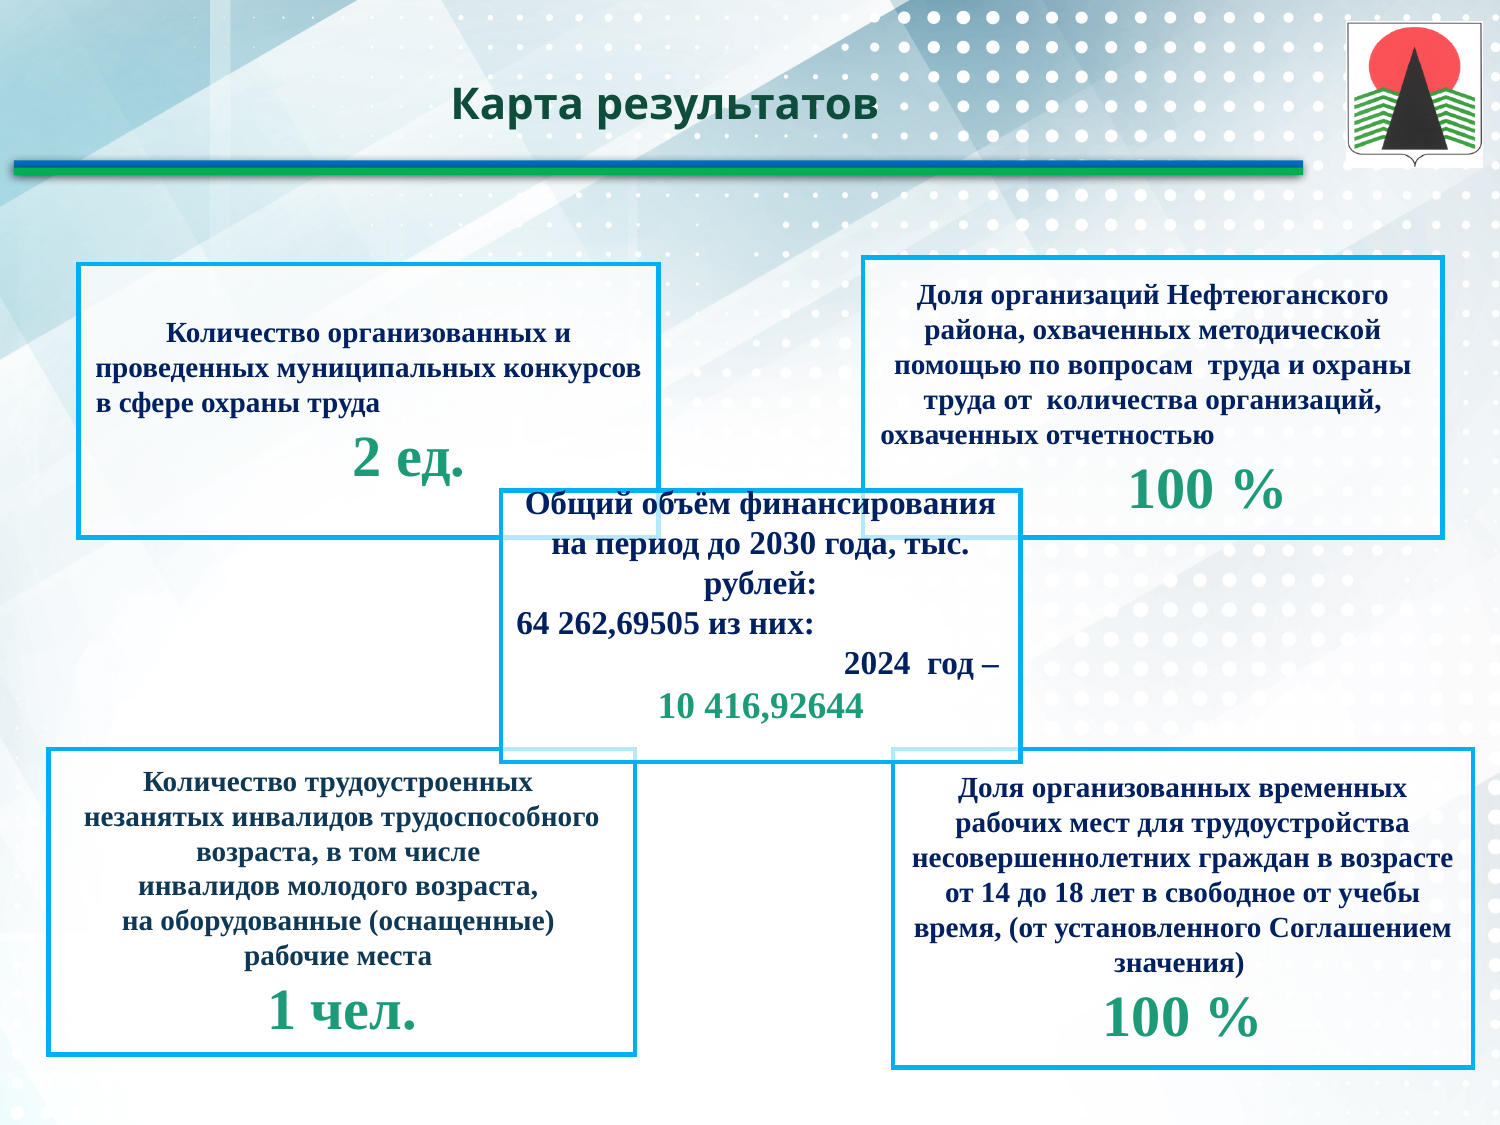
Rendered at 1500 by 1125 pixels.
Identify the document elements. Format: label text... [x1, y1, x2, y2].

text_box Доля организаций Нефтеюганского района, охваченных методической помощью по вопросам труда и охраны труда от количества организаций, охваченных отчетностью 100 % [862, 257, 1444, 539]
picture [0, 0, 1500, 1125]
text_box Общий объём финансирования на период до 2030 года, тыс. рублей: 64 262,69505 из них: 2024 год – 10 416,92644 [501, 490, 1021, 762]
text_box Коли​чест​во​ труд​оуст​роен​ных​ неза​няты​х​ инва​лидо​в​ труд​оспо​собн​ого​ возр​аста​,​ в​ том​ числ​е​ инва​лидо​в​ моло​дого​ возр​аста​,​ на​ обор​удов​анны​е​ (осн​ащен​ные)​ рабо​чие​ мест​а 1 чел. [48, 748, 636, 1055]
text_box Доля организованных временных рабочих мест для трудоустройства несовершеннолетних граждан в возрасте от 14 до 18 лет в свободное от учебы время, (от установленного Соглашением значения) 100 % [892, 748, 1474, 1068]
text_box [13, 160, 1304, 176]
text_box Карта результатов [0, 68, 1346, 136]
text_box Количество организованных и проведенных муниципальных конкурсов в сфере охраны труда 2 ед. [78, 263, 660, 538]
